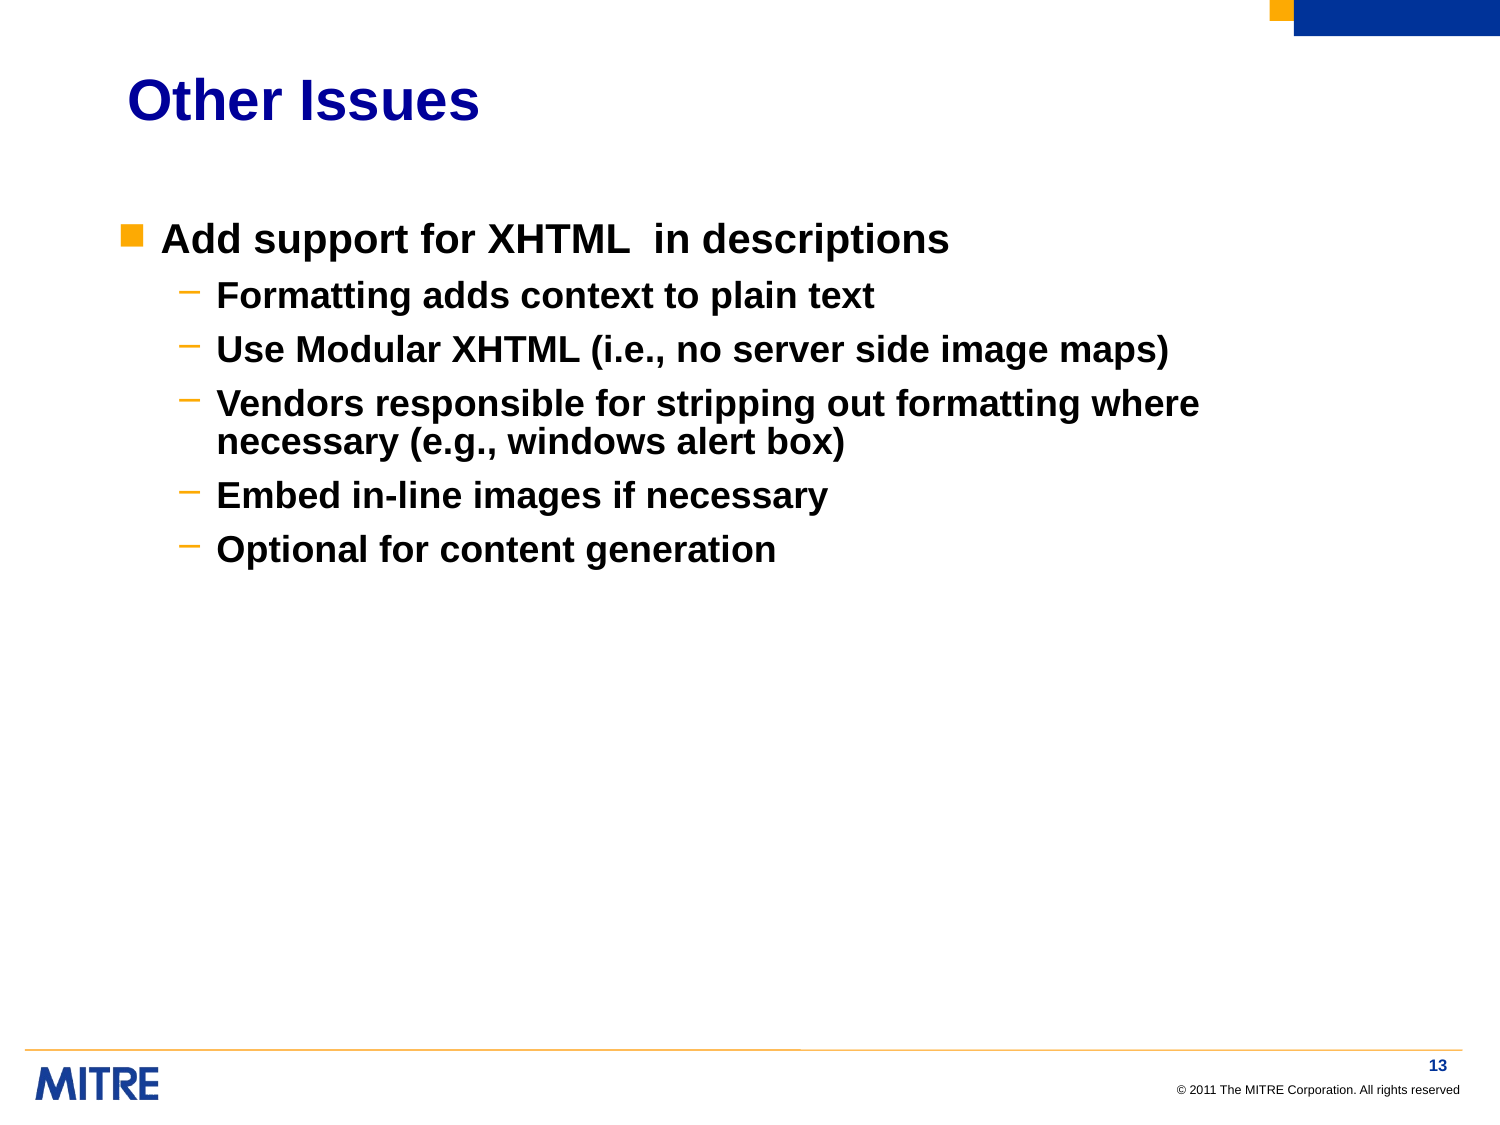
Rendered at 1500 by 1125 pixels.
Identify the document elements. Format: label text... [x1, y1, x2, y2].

picture [30, 1064, 163, 1106]
title Other Issues [112, 62, 1288, 151]
slide_number 13 [1374, 1049, 1463, 1076]
list Add support for XHTML in descriptions Formatting adds context to plain text Use Modular XHTML (i.e., no server side image maps) Vendors responsible for stripping out formatting where necessary (e.g., windows alert box) Embed in-line images if necessary Optional for content generation [108, 212, 1371, 1002]
